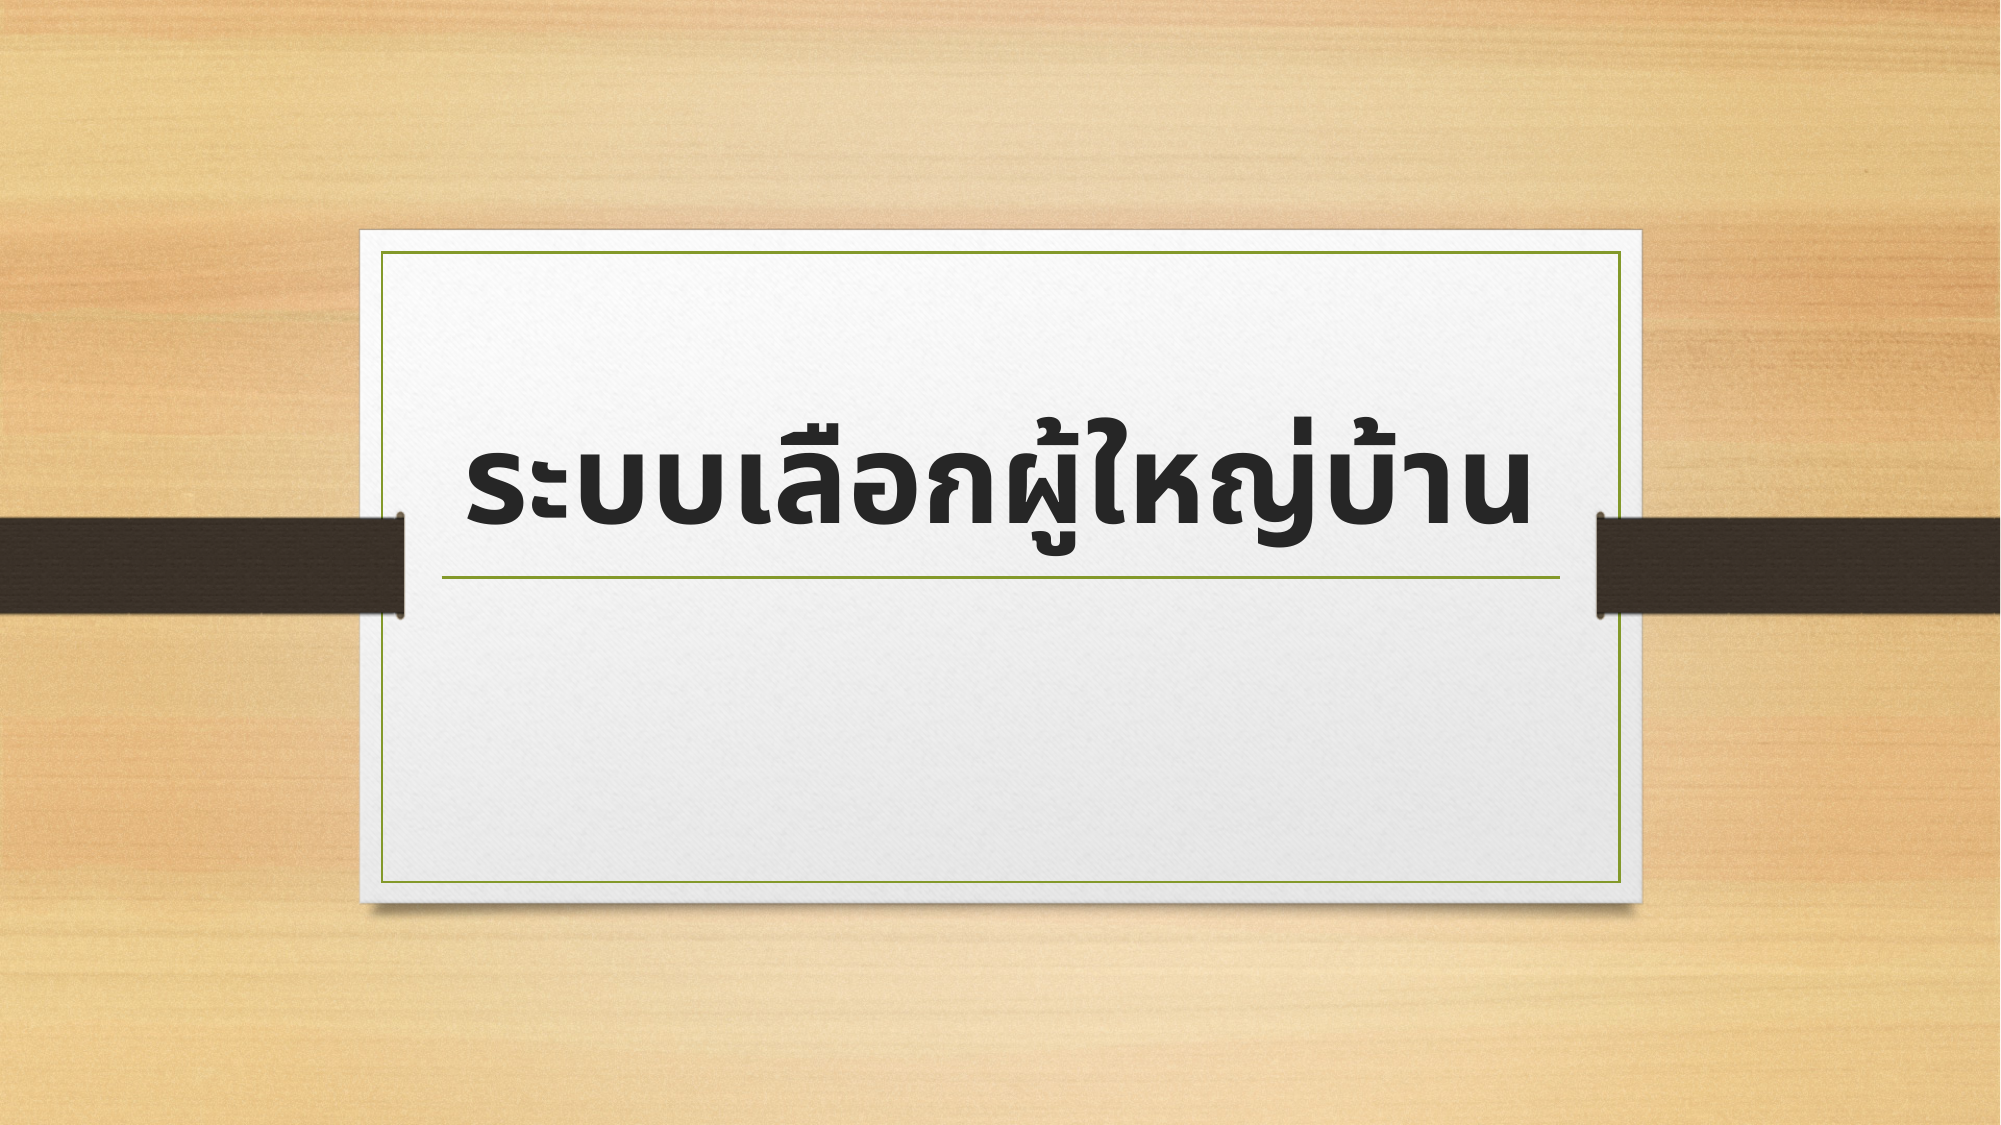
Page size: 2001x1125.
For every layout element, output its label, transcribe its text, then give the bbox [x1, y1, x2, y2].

picture [0, 0, 2001, 1125]
title ระบบเลือกผู้ใหญ่บ้าน [441, 306, 1560, 556]
